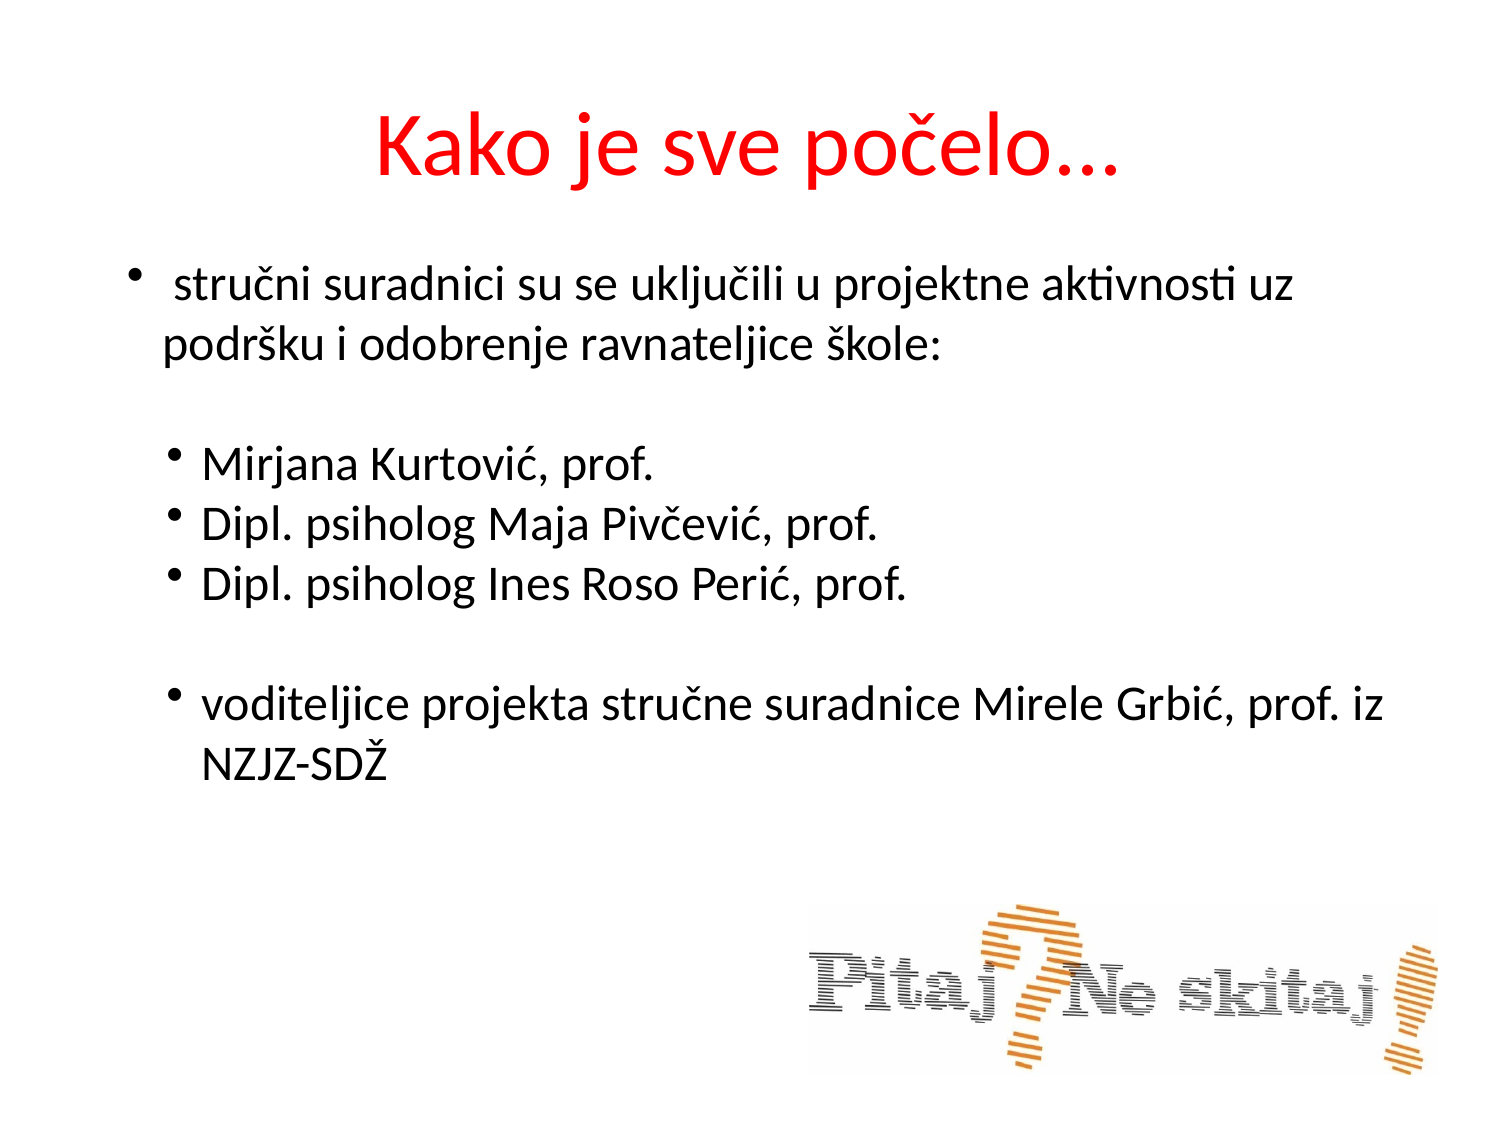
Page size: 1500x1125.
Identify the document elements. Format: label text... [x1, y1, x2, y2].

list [808, 904, 1438, 1075]
title Kako je sve počelo... [74, 44, 1426, 233]
text_box stručni suradnici su se uključili u projektne aktivnosti uz podršku i odobrenje ravnateljice škole: Mirjana Kurtović, prof. Dipl. psiholog Maja Pivčević, prof. Dipl. psiholog Ines Roso Perić, prof. voditeljice projekta stručne suradnice Mirele Grbić, prof. iz NZJZ-SDŽ [112, 243, 1400, 859]
